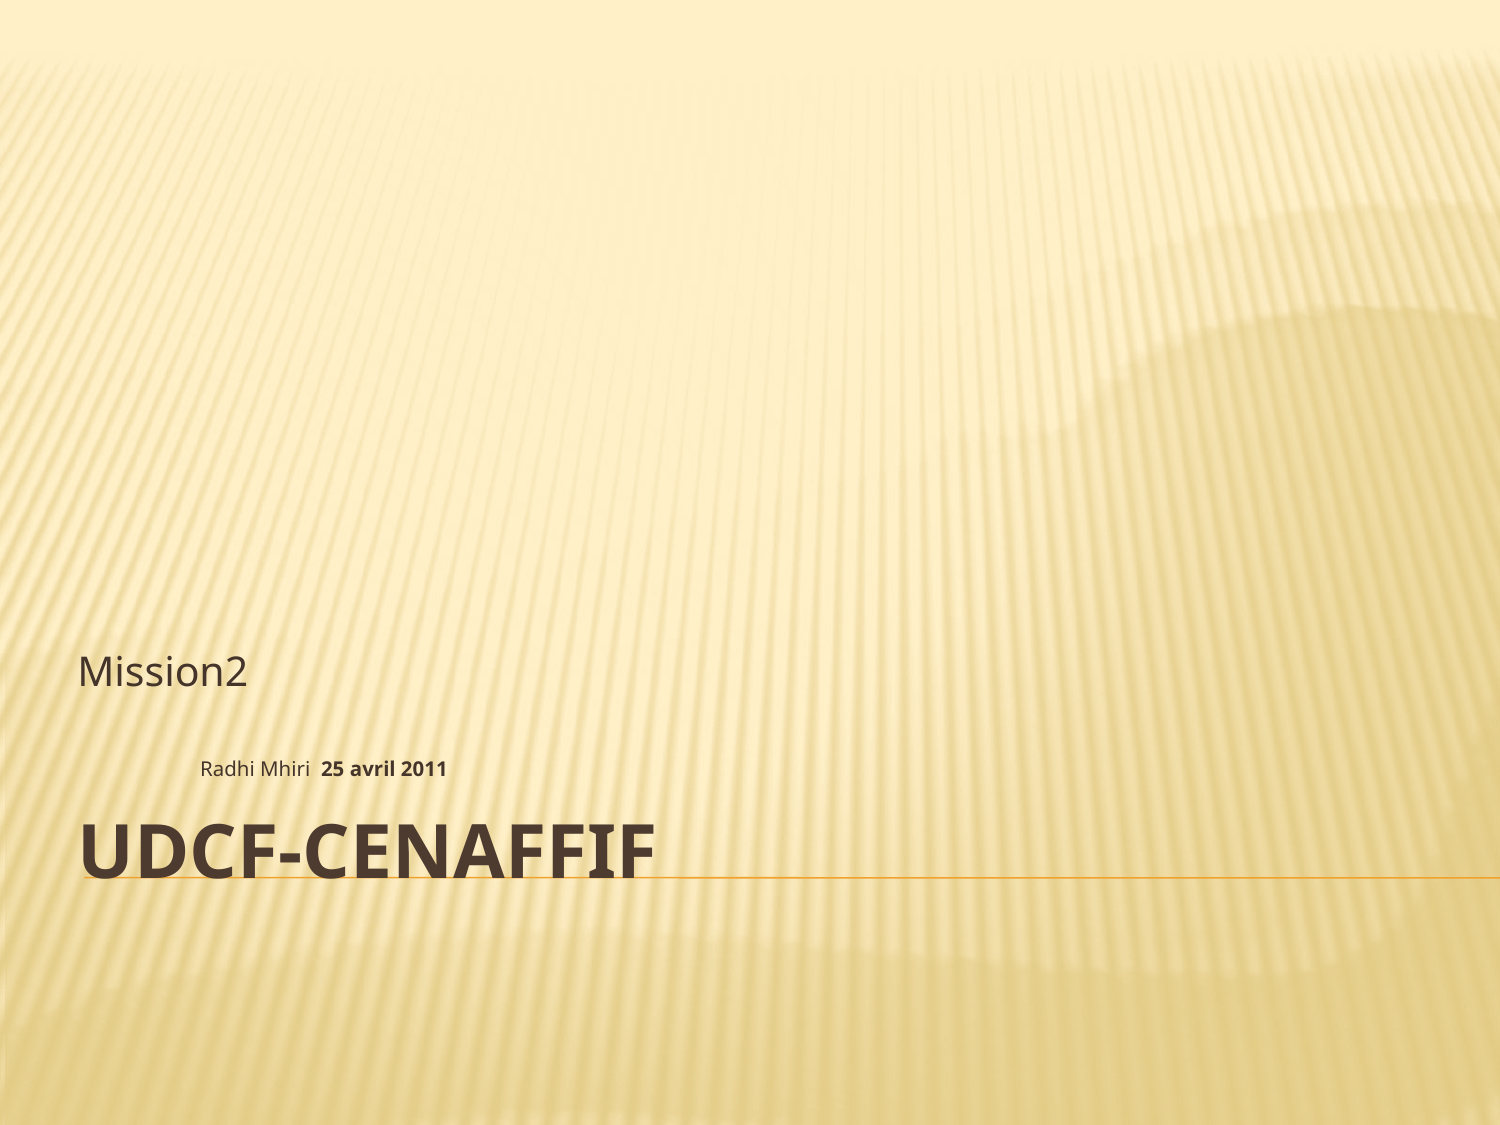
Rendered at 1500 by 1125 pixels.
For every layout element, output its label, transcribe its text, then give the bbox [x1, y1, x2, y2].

title UDCF-CENAFFIf [62, 796, 1450, 997]
subtitle Mission2 Radhi Mhiri 25 avril 2011 [62, 637, 1450, 788]
